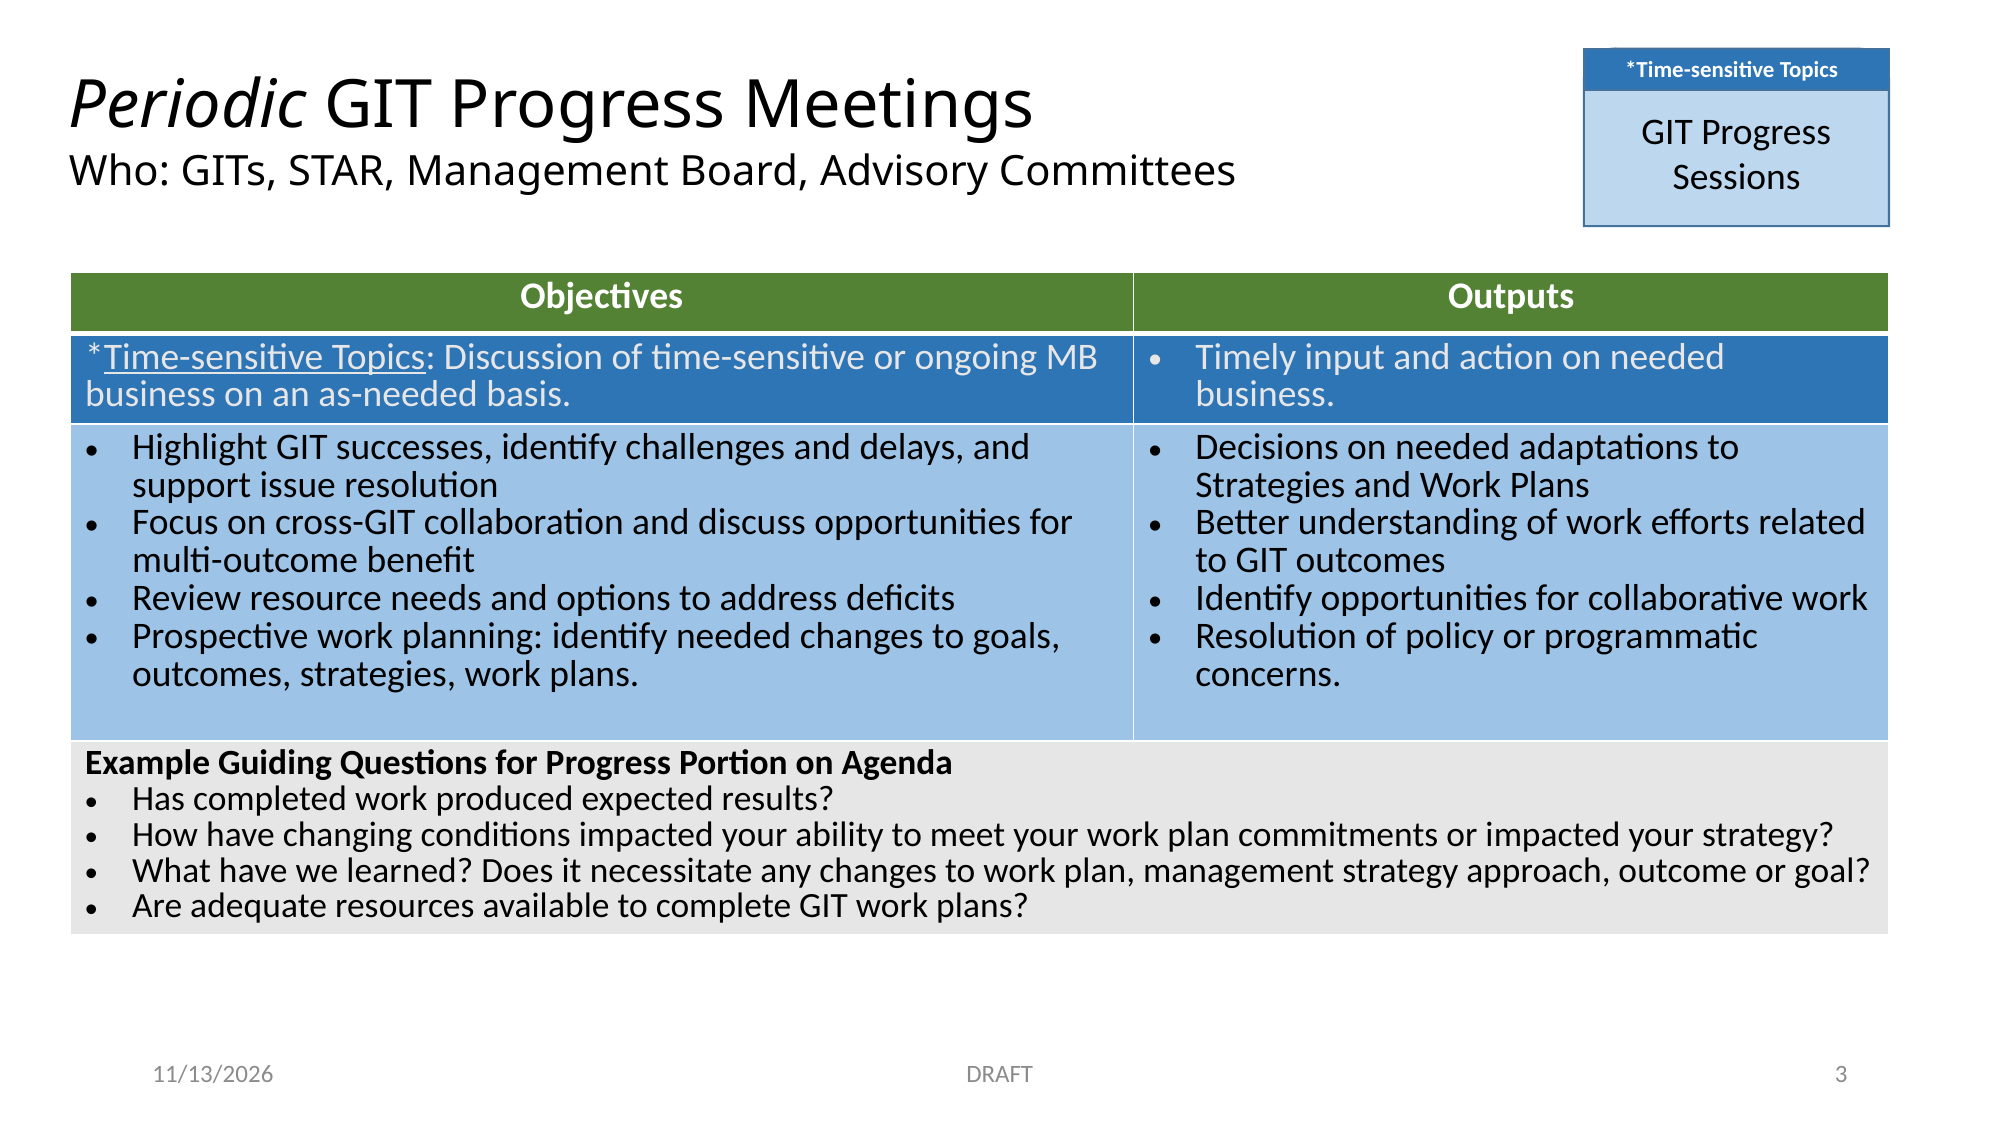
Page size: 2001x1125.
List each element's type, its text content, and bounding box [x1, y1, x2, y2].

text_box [1583, 47, 1889, 227]
table_cell *Time-sensitive Topics: Discussion of time-sensitive or ongoing MB business on an as-needed basis. [71, 336, 1133, 423]
footer DRAFT [662, 1042, 1338, 1103]
table_cell Timely input and action on needed business. [1134, 336, 1888, 423]
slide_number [137, 1042, 588, 1103]
table_header Objectives [71, 273, 1133, 331]
table_cell Highlight GIT successes, identify challenges and delays, and support issue resolution Focus on cross-GIT collaboration and discuss opportunities for multi-outcome benefit Review resource needs and options to address deficits Prospective work planning: identify needed changes to goals, outcomes, strategies, work plans. [71, 425, 1133, 740]
table_cell Example Guiding Questions for Progress Portion on Agenda Has completed work produced expected results? How have changing conditions impacted your ability to meet your work plan commitments or impacted your strategy? What have we learned? Does it necessitate any changes to work plan, management strategy approach, outcome or goal? Are adequate resources available to complete GIT work plans? [71, 742, 1888, 934]
slide_number 3 [1412, 1042, 1863, 1103]
title Periodic GIT Progress Meetings Who: GITs, STAR, Management Board, Advisory Committees [53, 48, 1324, 267]
table_header Outputs [1134, 273, 1888, 331]
table_cell Decisions on needed adaptations to Strategies and Work Plans Better understanding of work efforts related to GIT outcomes Identify opportunities for collaborative work Resolution of policy or programmatic concerns. [1134, 425, 1888, 740]
